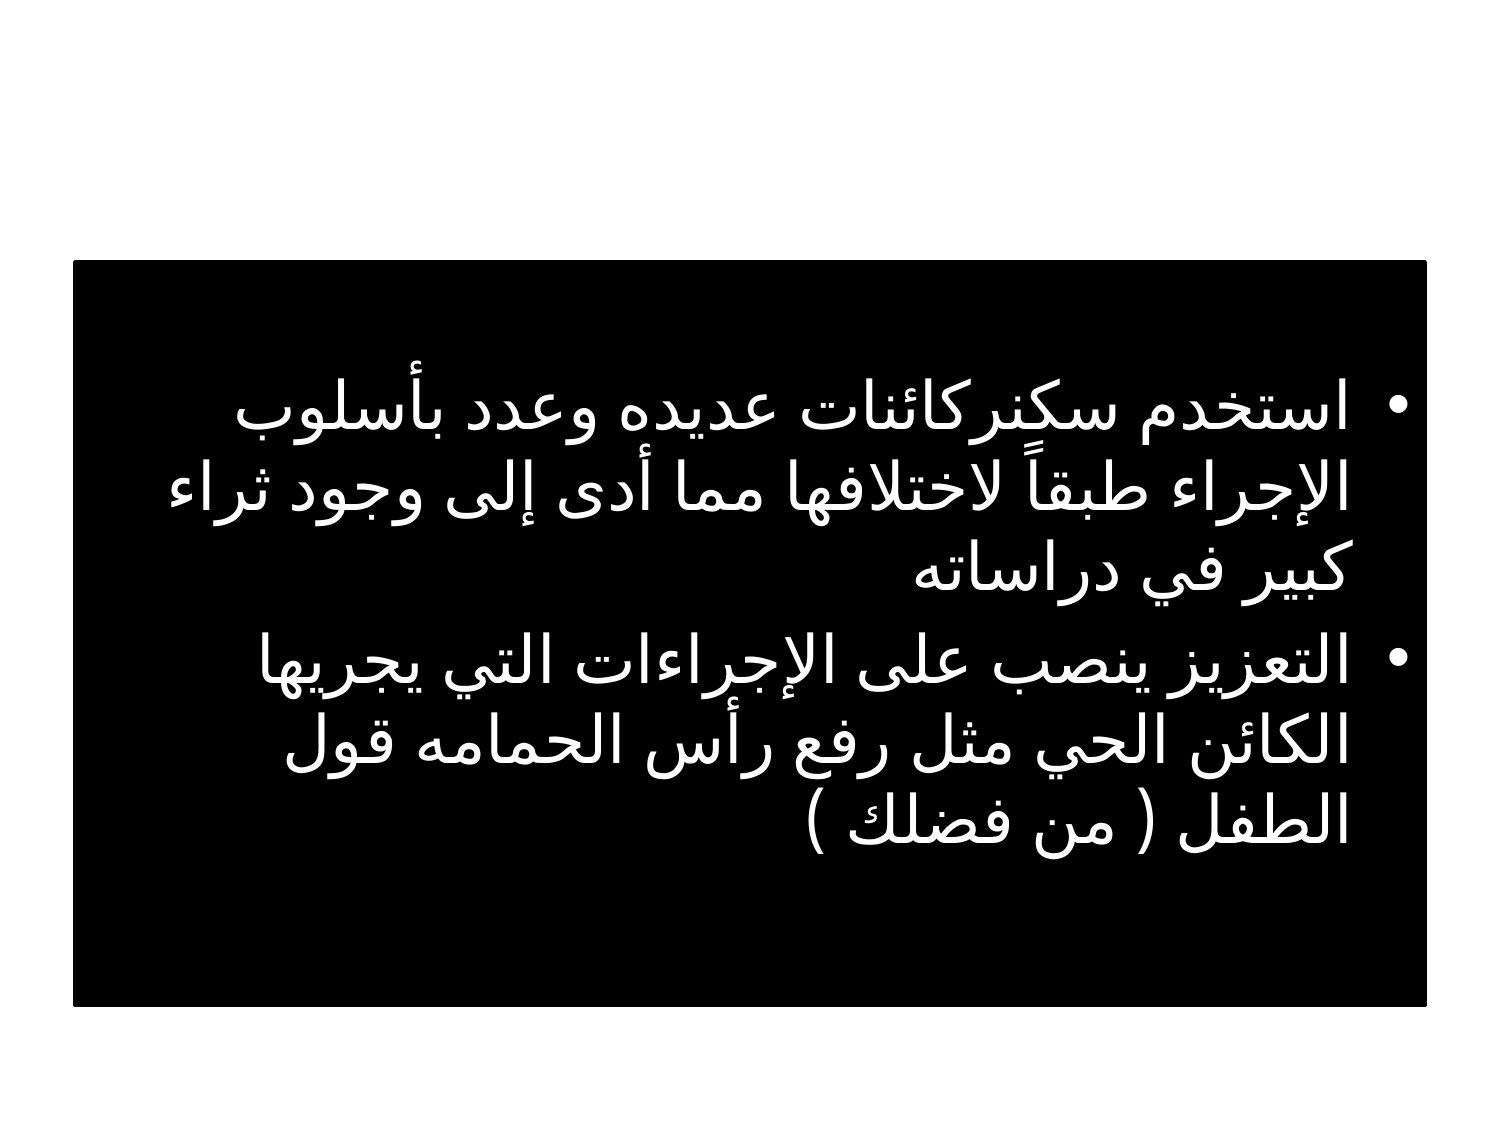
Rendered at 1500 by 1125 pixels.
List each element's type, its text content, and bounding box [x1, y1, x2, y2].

list استخدم سكنركائنات عديده وعدد بأسلوب الإجراء طبقاً لاختلافها مما أدى إلى وجود ثراء كبير في دراساته التعزيز ينصب على الإجراءات التي يجريها الكائن الحي مثل رفع رأس الحمامه قول الطفل ( من فضلك ) [73, 260, 1427, 1007]
